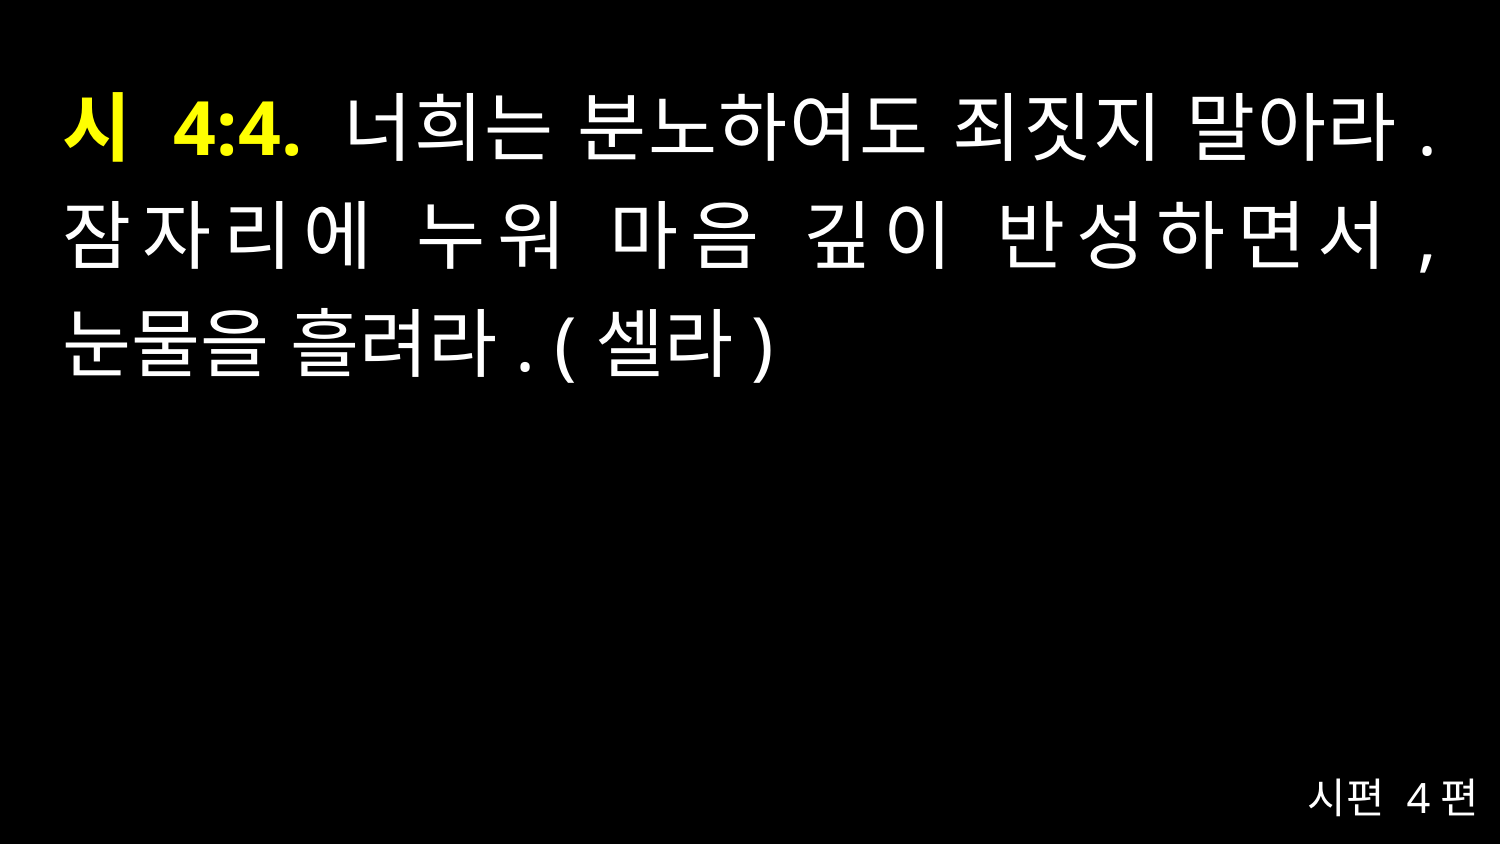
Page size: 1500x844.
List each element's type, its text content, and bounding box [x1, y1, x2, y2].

title 시 4:4. 너희는 분노하여도 죄짓지 말아라. 잠자리에 누워 마음 깊이 반성하면서, 눈물을 흘려라. (셀라) [0, 0, 1500, 844]
subtitle 시편 4편 [916, 770, 1500, 844]
